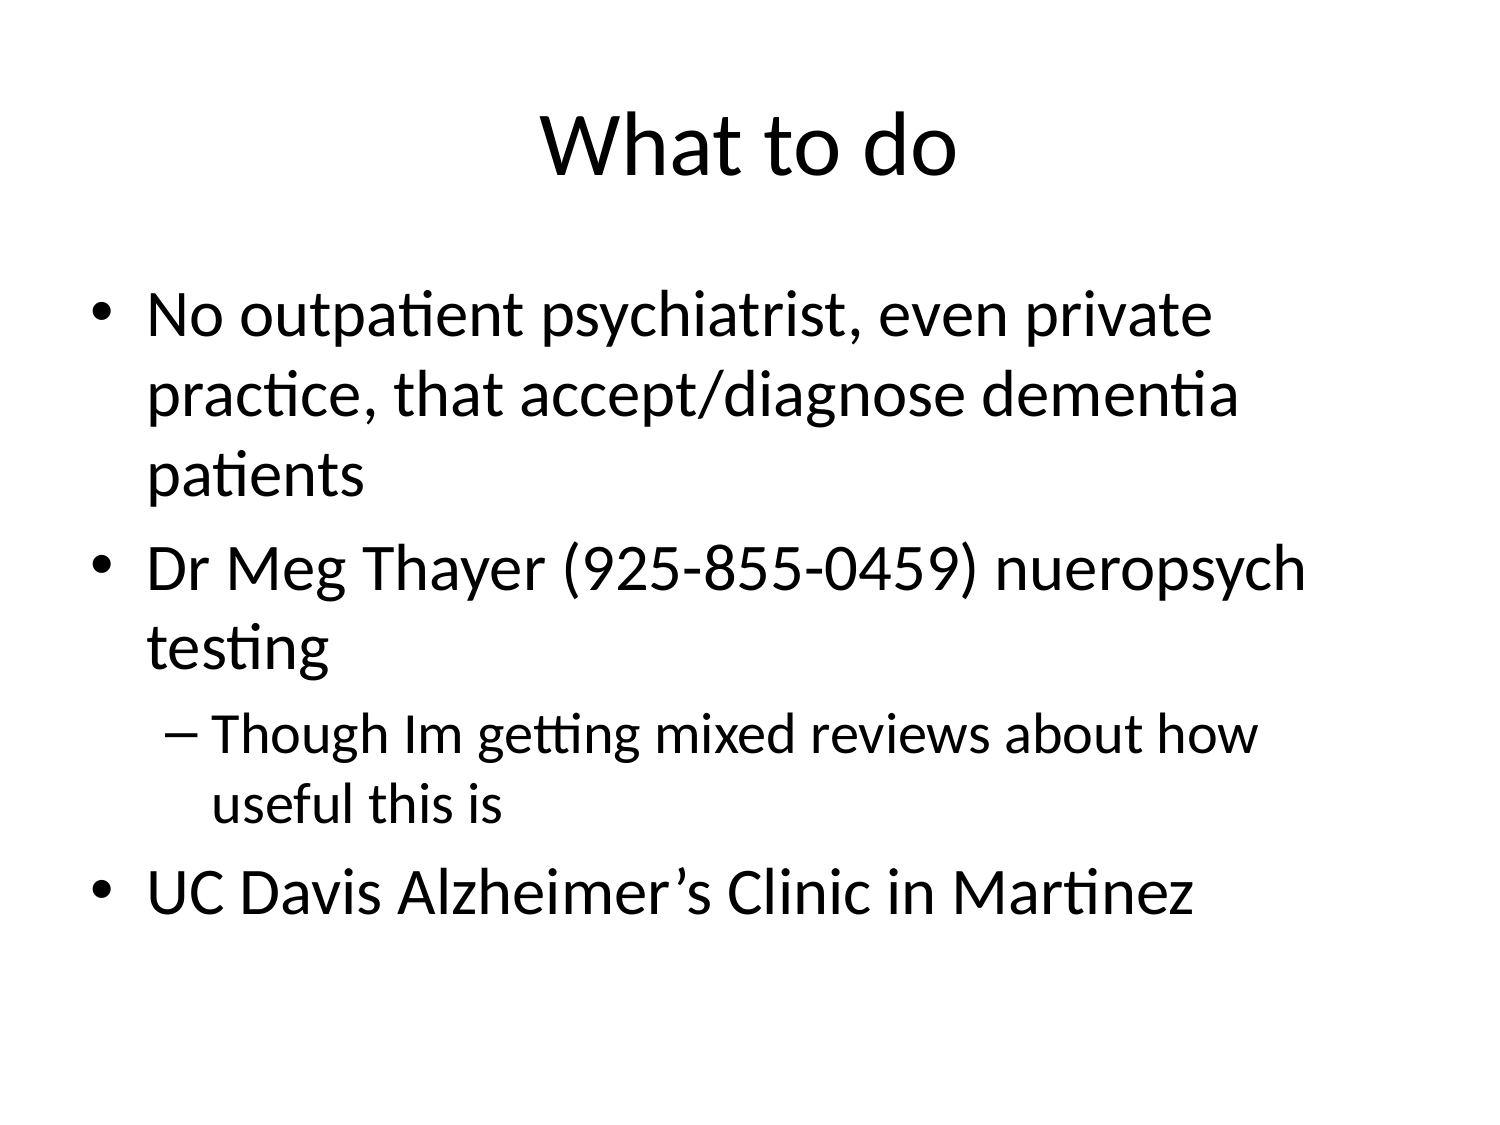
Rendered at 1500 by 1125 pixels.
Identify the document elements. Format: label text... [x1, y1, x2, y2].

list No outpatient psychiatrist, even private practice, that accept/diagnose dementia patients Dr Meg Thayer (925-855-0459) nueropsych testing Though Im getting mixed reviews about how useful this is UC Davis Alzheimer’s Clinic in Martinez [75, 262, 1425, 1005]
title What to do [75, 45, 1425, 233]
